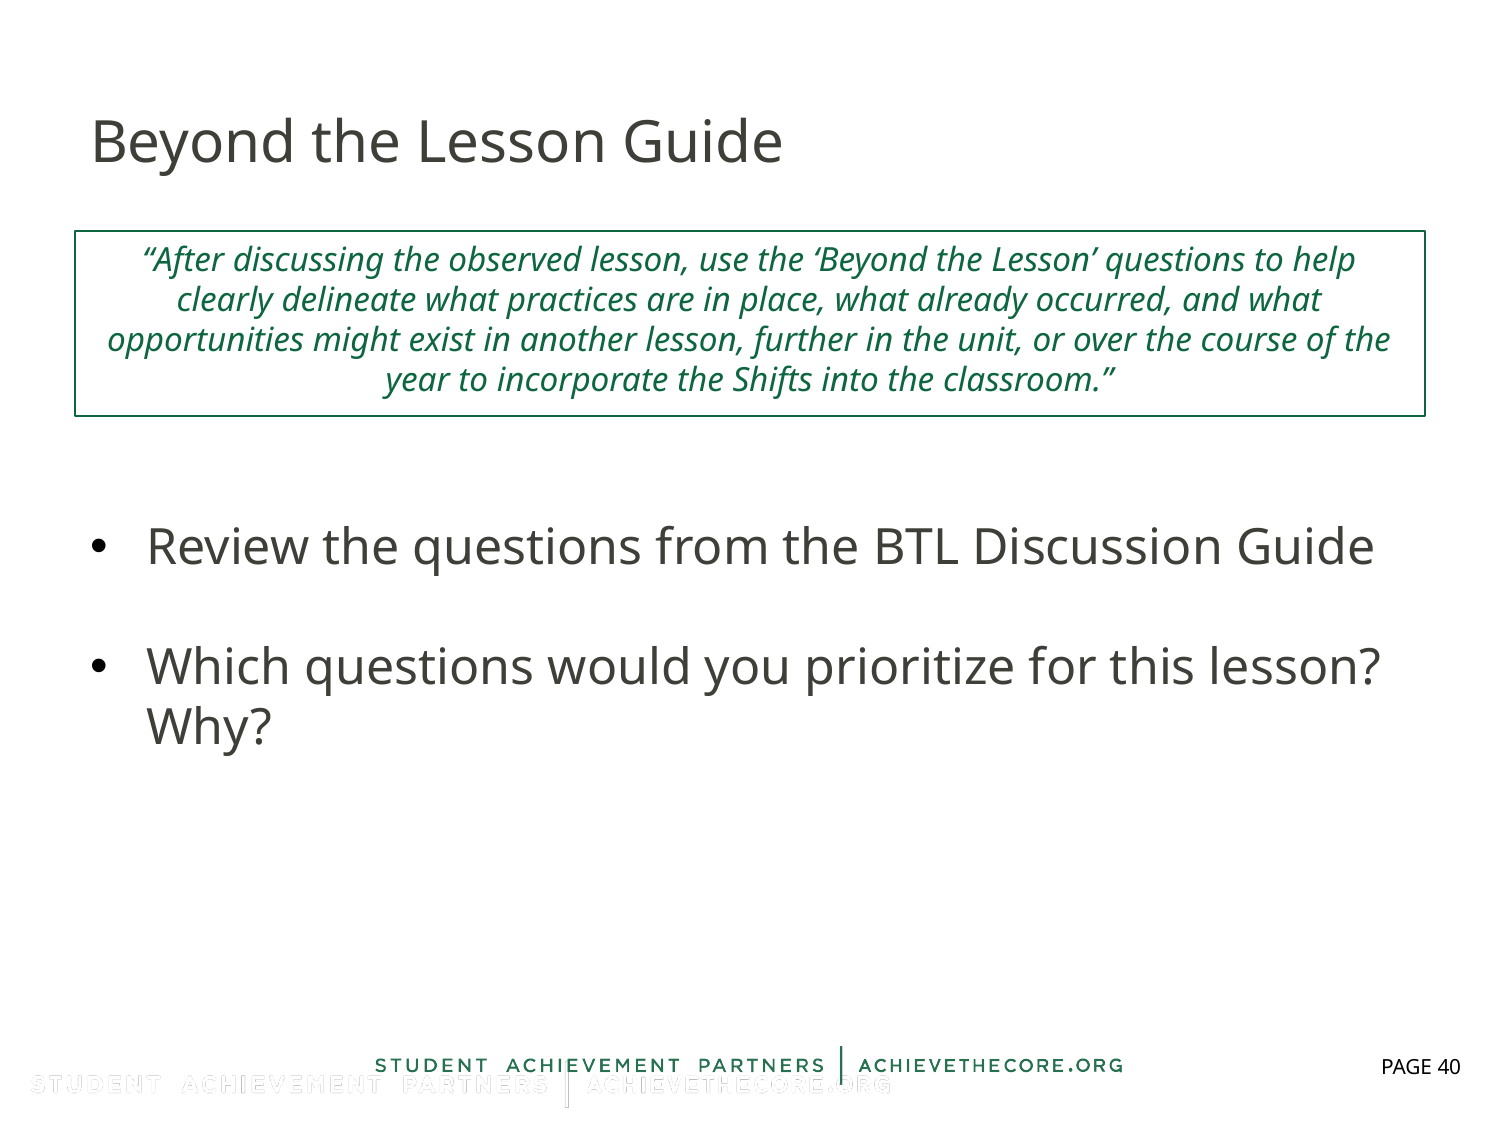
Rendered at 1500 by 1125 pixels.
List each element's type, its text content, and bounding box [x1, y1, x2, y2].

picture [375, 1046, 1122, 1085]
text_box “After discussing the observed lesson, use the ‘Beyond the Lesson’ questions to help clearly delineate what practices are in place, what already occurred, and what opportunities might exist in another lesson, further in the unit, or over the course of the year to incorporate the Shifts into the classroom.” [74, 230, 1425, 417]
title Beyond the Lesson Guide [75, 45, 1425, 233]
text_box Review the questions from the BTL Discussion Guide Which questions would you prioritize for this lesson? Why? [75, 507, 1455, 889]
